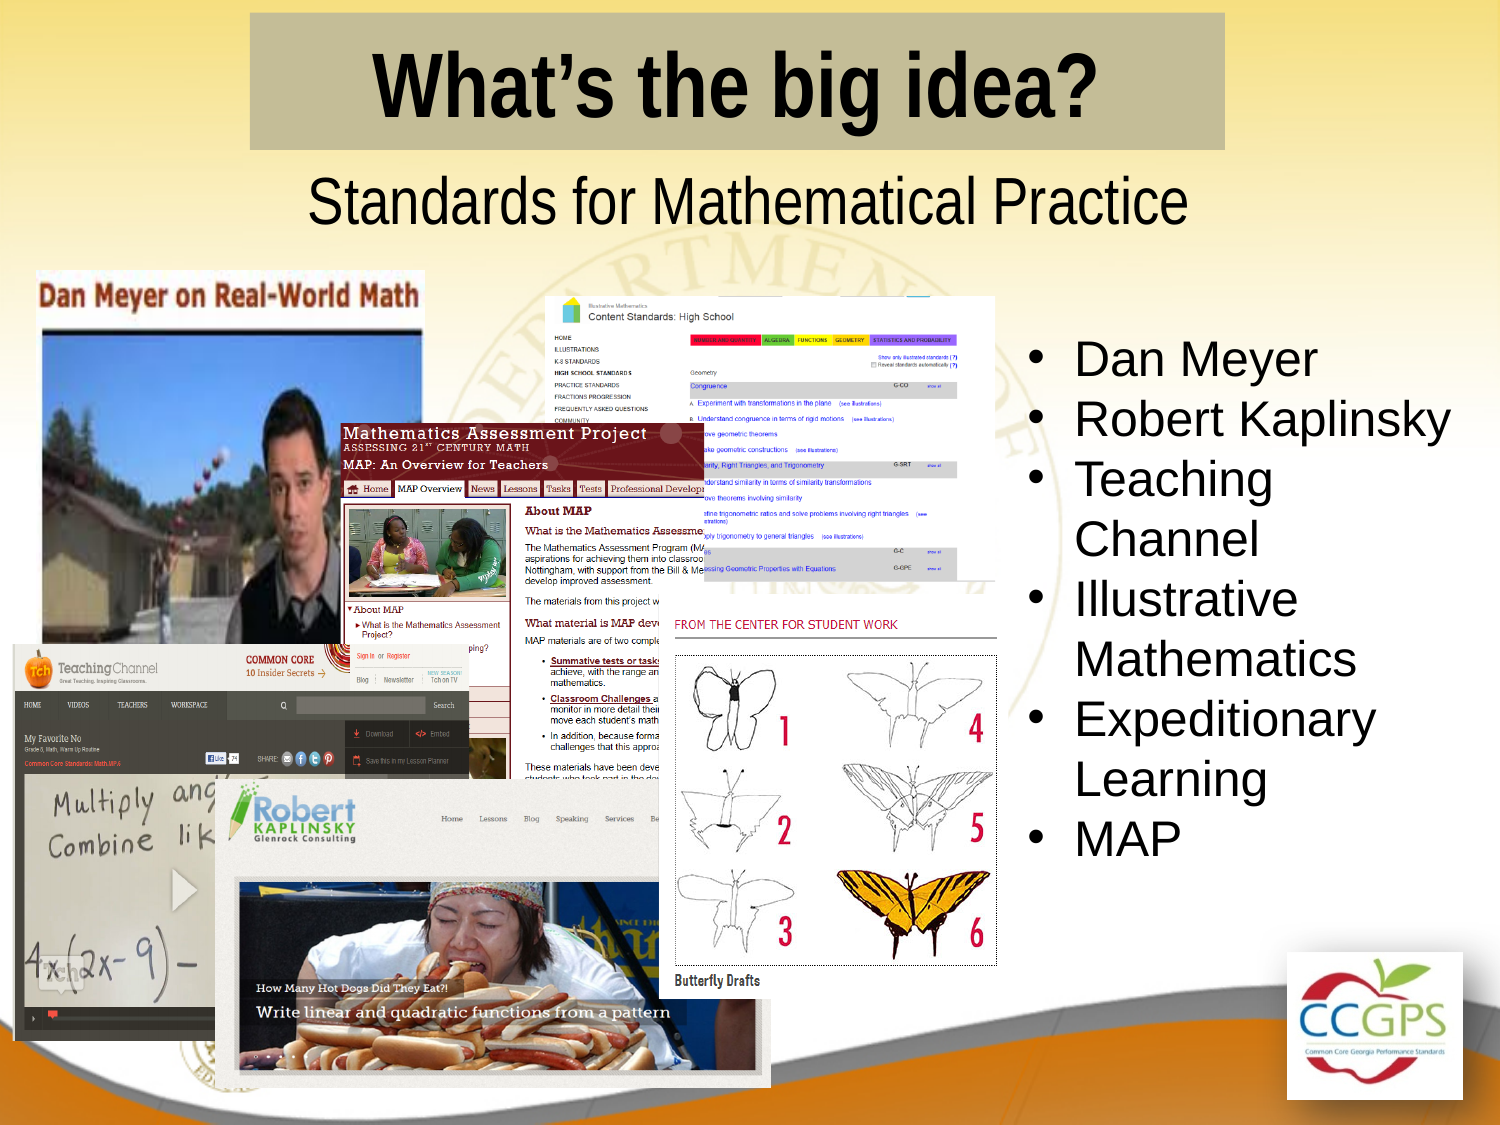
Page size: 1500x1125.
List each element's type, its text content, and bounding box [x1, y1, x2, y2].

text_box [12, 270, 1009, 1088]
title What’s the big idea? [249, 12, 1226, 149]
picture [0, 0, 1500, 1125]
subtitle Standards for Mathematical Practice [24, 149, 1476, 252]
text_box Dan Meyer Robert Kaplinsky Teaching Channel Illustrative Mathematics Expeditionary Learning MAP [1013, 319, 1488, 934]
